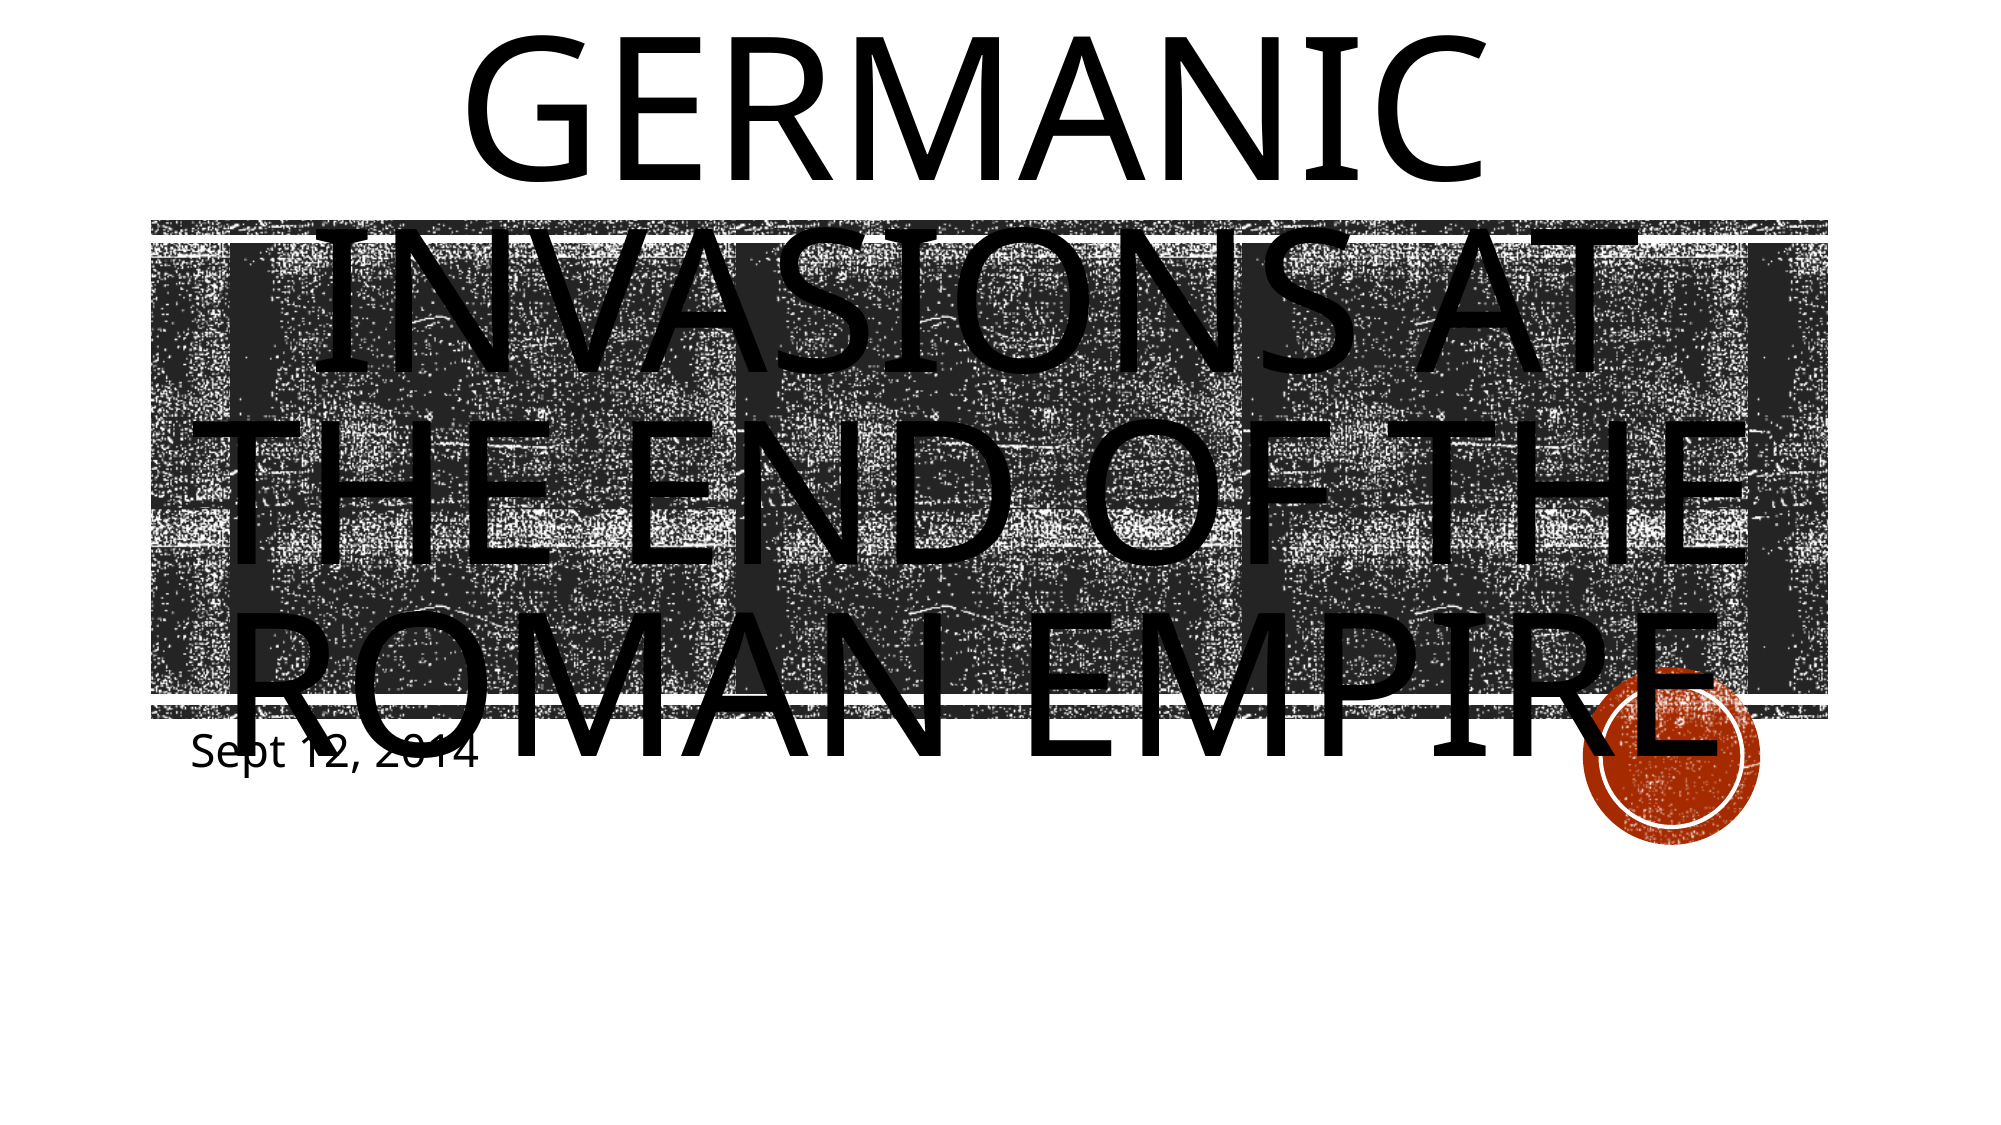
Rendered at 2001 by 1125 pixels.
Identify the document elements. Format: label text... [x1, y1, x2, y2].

title Germanic Invasions at the end of the Roman Empire [141, 88, 1808, 733]
subtitle Sept 12, 2014 [175, 720, 1470, 896]
